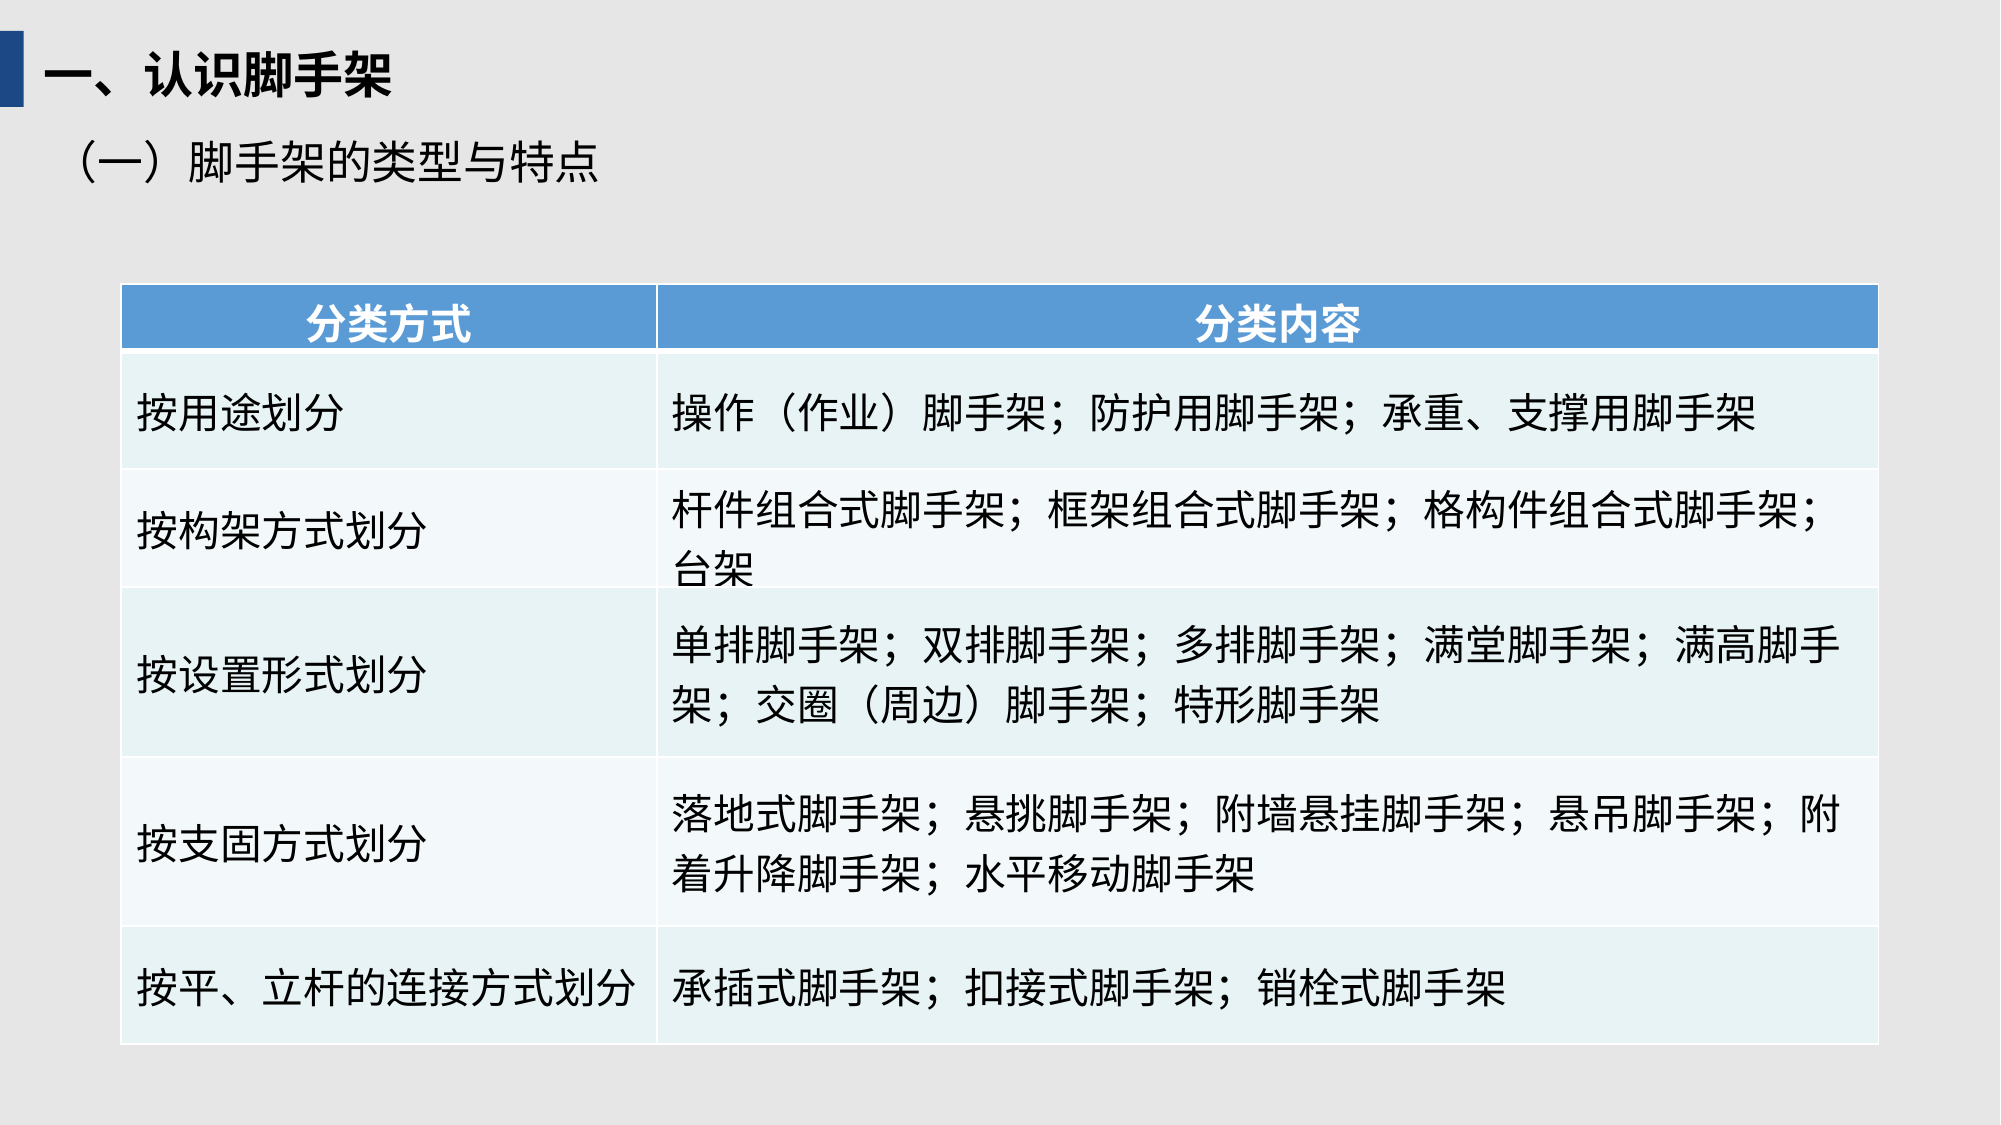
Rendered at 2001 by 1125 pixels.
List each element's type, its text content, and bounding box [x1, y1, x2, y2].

text_box （一）脚手架的类型与特点 [36, 125, 616, 196]
table_cell 落地式脚手架；悬挑脚手架；附墙悬挂脚手架；悬吊脚手架；附着升降脚手架；水平移动脚手架 [658, 758, 1878, 925]
table_cell 按设置形式划分 [122, 588, 656, 756]
table_cell 单排脚手架；双排脚手架；多排脚手架；满堂脚手架；满高脚手架；交圈（周边）脚手架；特形脚手架 [658, 588, 1878, 756]
table_cell 按支固方式划分 [122, 758, 656, 925]
table_cell 操作（作业）脚手架；防护用脚手架；承重、支撑用脚手架 [658, 354, 1878, 468]
table_cell 按构架方式划分 [122, 470, 656, 586]
table_cell 杆件组合式脚手架；框架组合式脚手架；格构件组合式脚手架；台架 [658, 470, 1878, 586]
table_header 分类方式 [122, 285, 656, 348]
table_header 分类内容 [658, 285, 1878, 348]
text_box [0, 30, 24, 107]
table_cell 按平、立杆的连接方式划分 [122, 927, 656, 1043]
table_cell 按用途划分 [122, 354, 656, 468]
table_cell 承插式脚手架；扣接式脚手架；销栓式脚手架 [658, 927, 1878, 1043]
text_box 一、认识脚手架 [28, 36, 462, 111]
